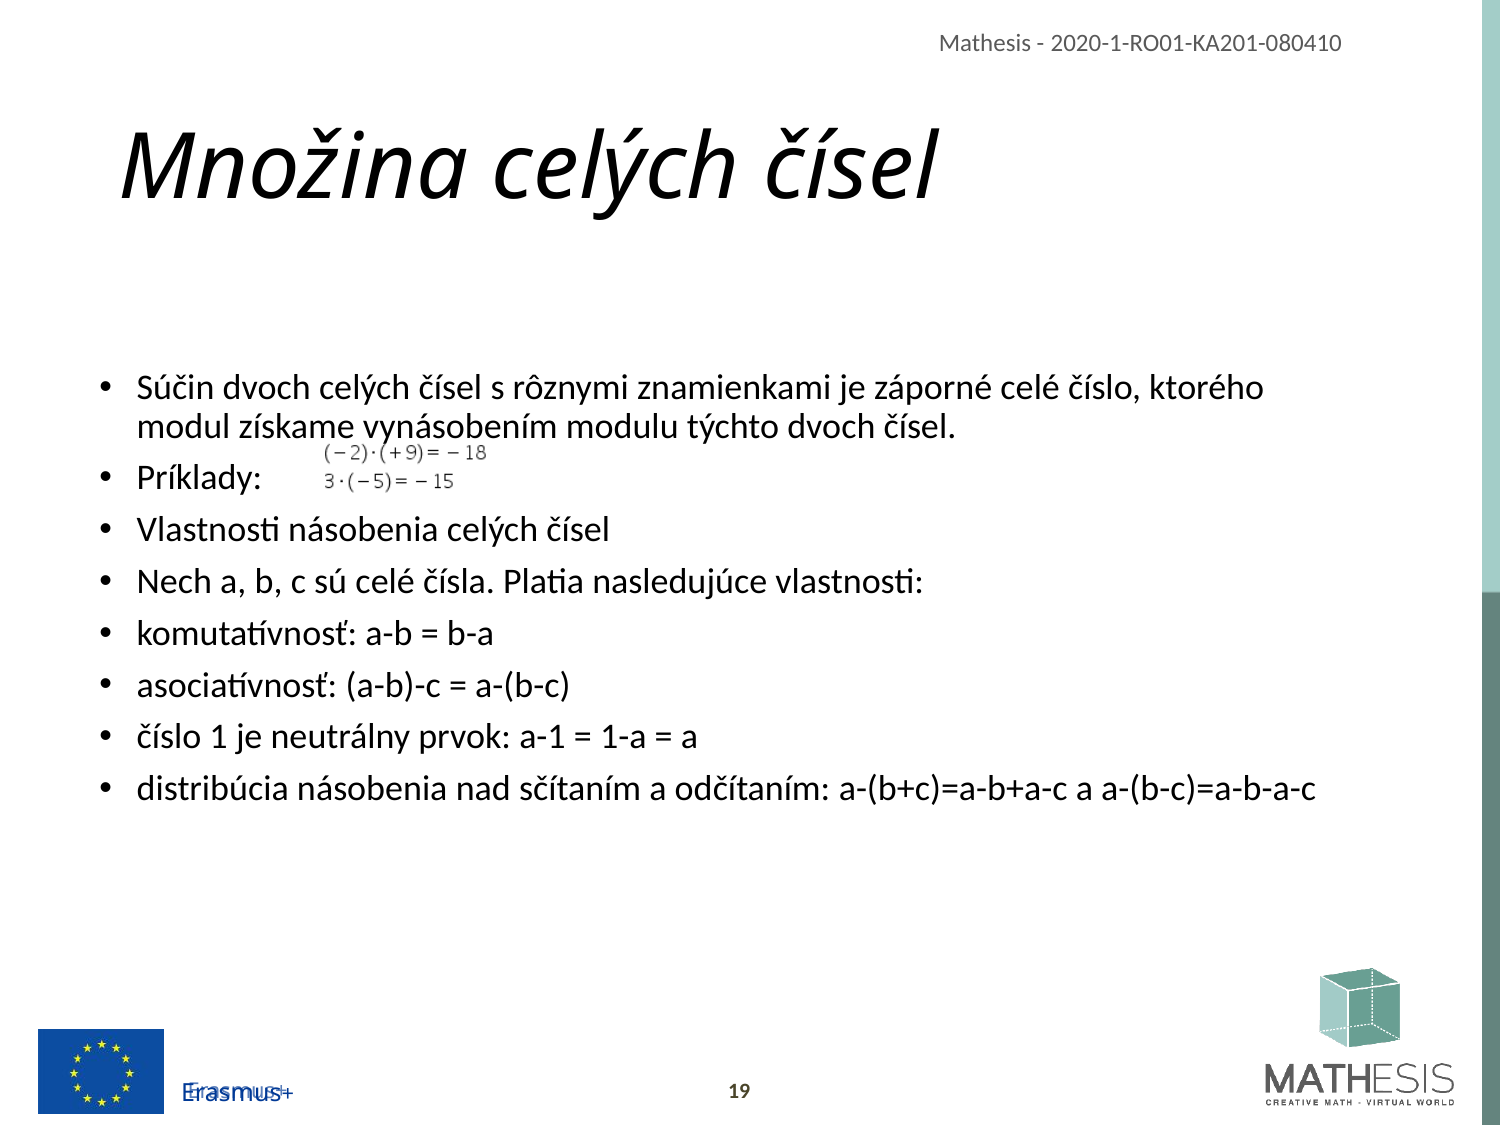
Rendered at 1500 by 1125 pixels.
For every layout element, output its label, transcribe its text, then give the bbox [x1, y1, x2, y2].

title Množina celých čísel [103, 59, 1397, 278]
list Súčin dvoch celých čísel s rôznymi znamienkami je záporné celé číslo, ktorého modul získame vynásobením modulu týchto dvoch čísel. Príklady: Vlastnosti násobenia celých čísel Nech a, b, c sú celé čísla. Platia nasledujúce vlastnosti: komutatívnosť: a-b = b-a asociatívnosť: (a-b)-c = a-(b-c) číslo 1 je neutrálny prvok: a-1 = 1-a = a distribúcia násobenia nad sčítaním a odčítaním: a-(b+c)=a-b+a-c a a-(b-c)=a-b-a-c [84, 360, 1342, 856]
picture [38, 1029, 164, 1114]
picture [324, 438, 487, 493]
